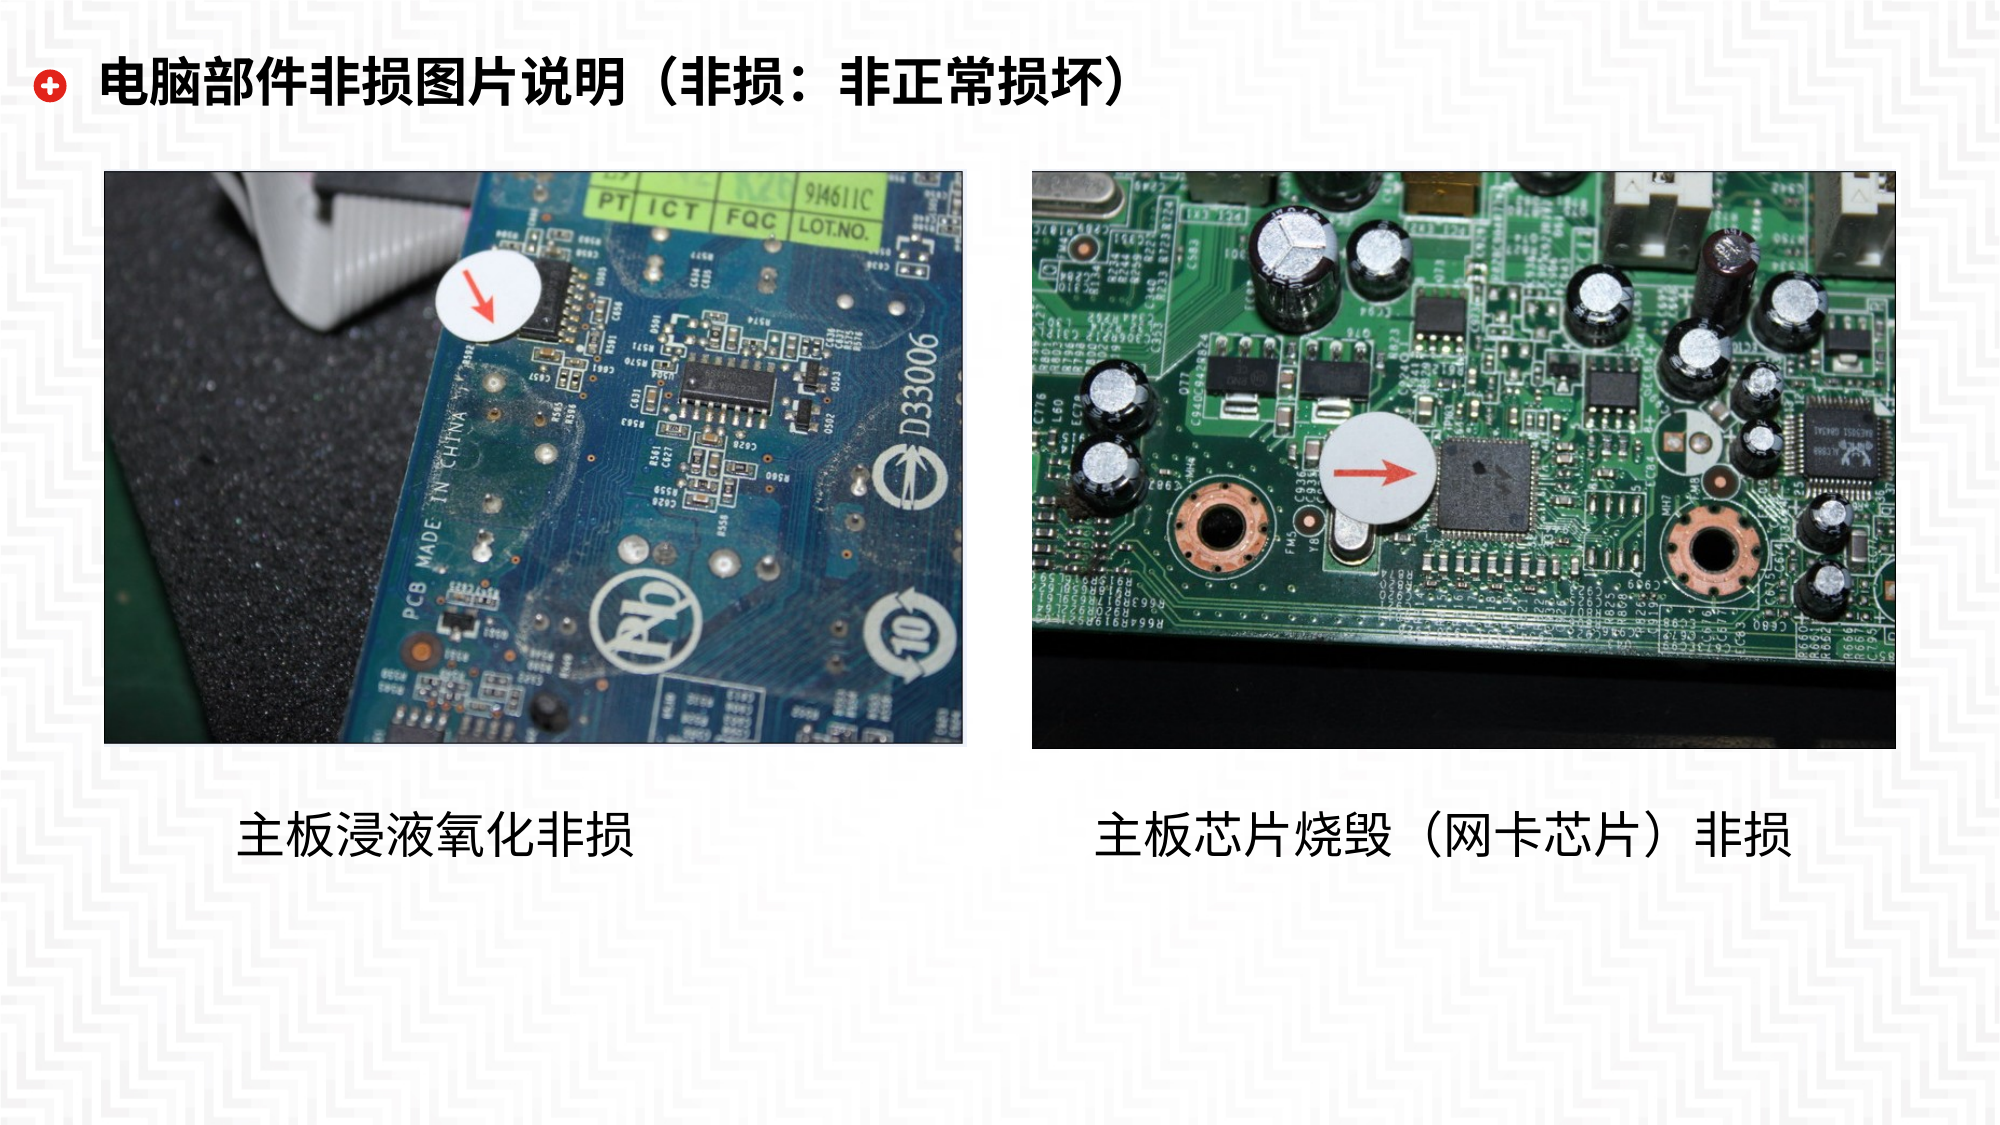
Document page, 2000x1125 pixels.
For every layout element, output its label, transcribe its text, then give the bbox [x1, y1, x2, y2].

picture [0, 0, 2000, 1125]
text_box 电脑部件非损图片说明（非损：非正常损坏） [85, 18, 1236, 144]
text_box 主板浸液氧化非损 [220, 796, 823, 872]
text_box 主板芯片烧毁（网卡芯片）非损 [1078, 796, 1857, 872]
